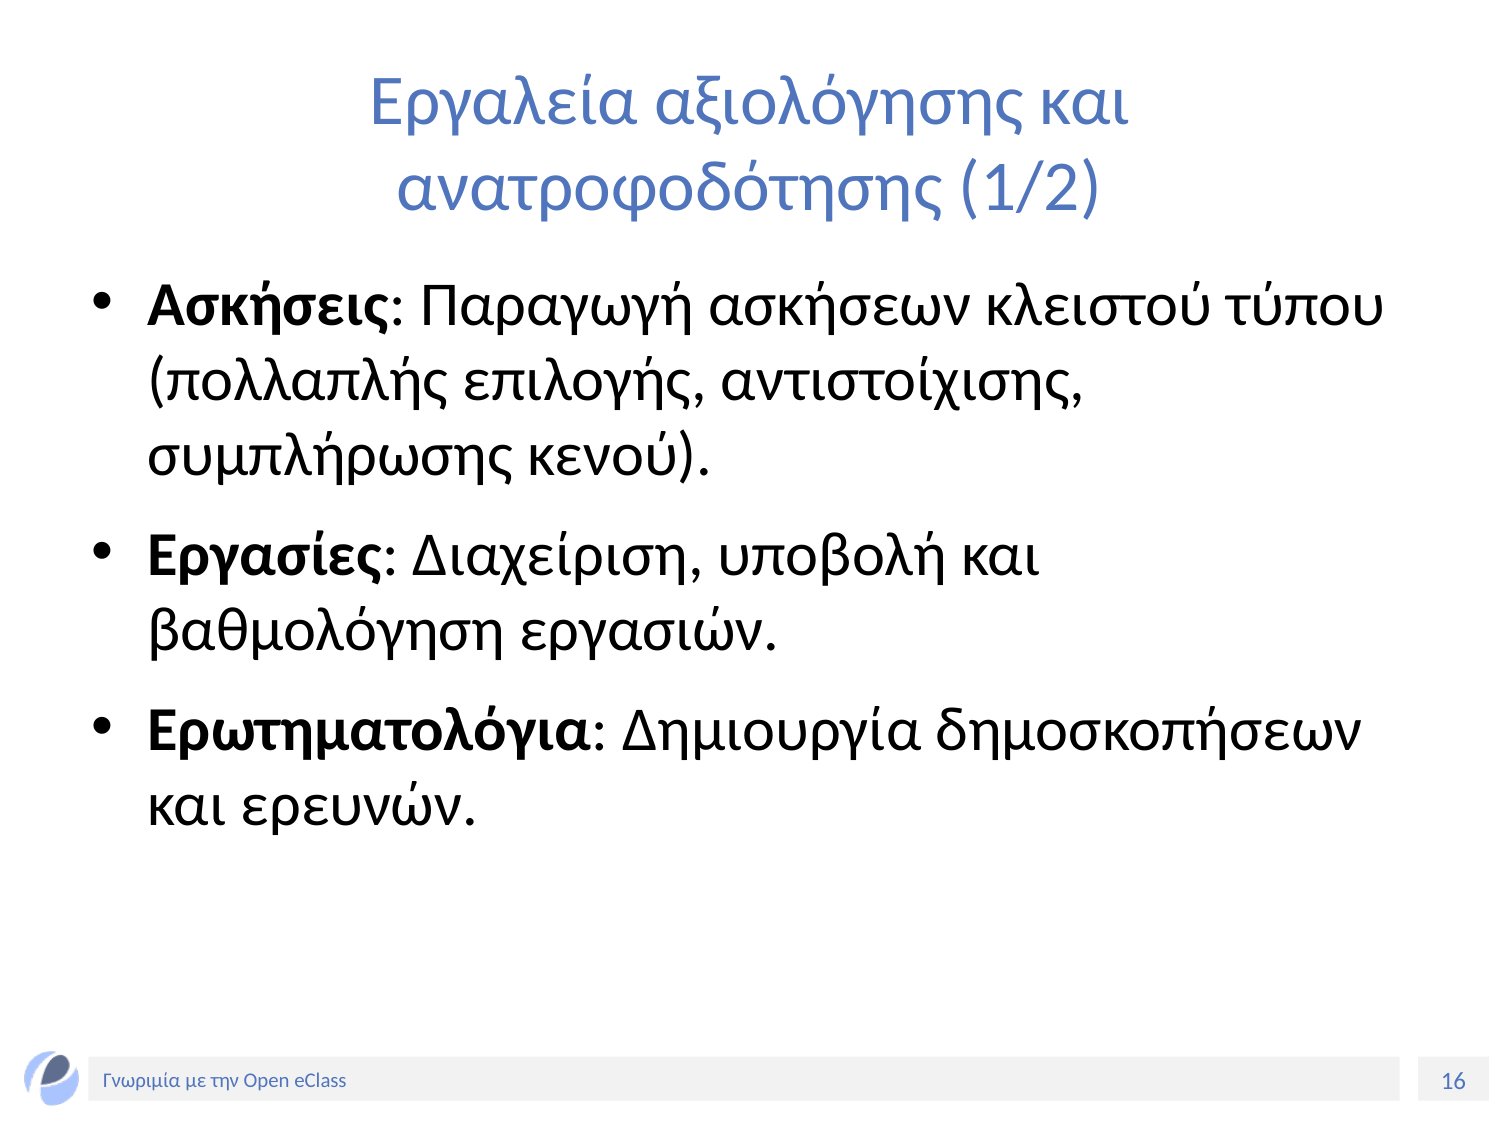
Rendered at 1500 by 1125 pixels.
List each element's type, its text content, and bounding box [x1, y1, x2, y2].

list Ασκήσεις: Παραγωγή ασκήσεων κλειστού τύπου (πολλαπλής επιλογής, αντιστοίχισης, συμπλήρωσης κενού). Εργασίες: Διαχείριση, υποβολή και βαθμολόγηση εργασιών. Ερωτηματολόγια: Δημιουργία δημοσκοπήσεων και ερευνών. [76, 255, 1427, 998]
title Εργαλεία αξιολόγησης και ανατροφοδότησης (1/2) [75, 45, 1425, 233]
